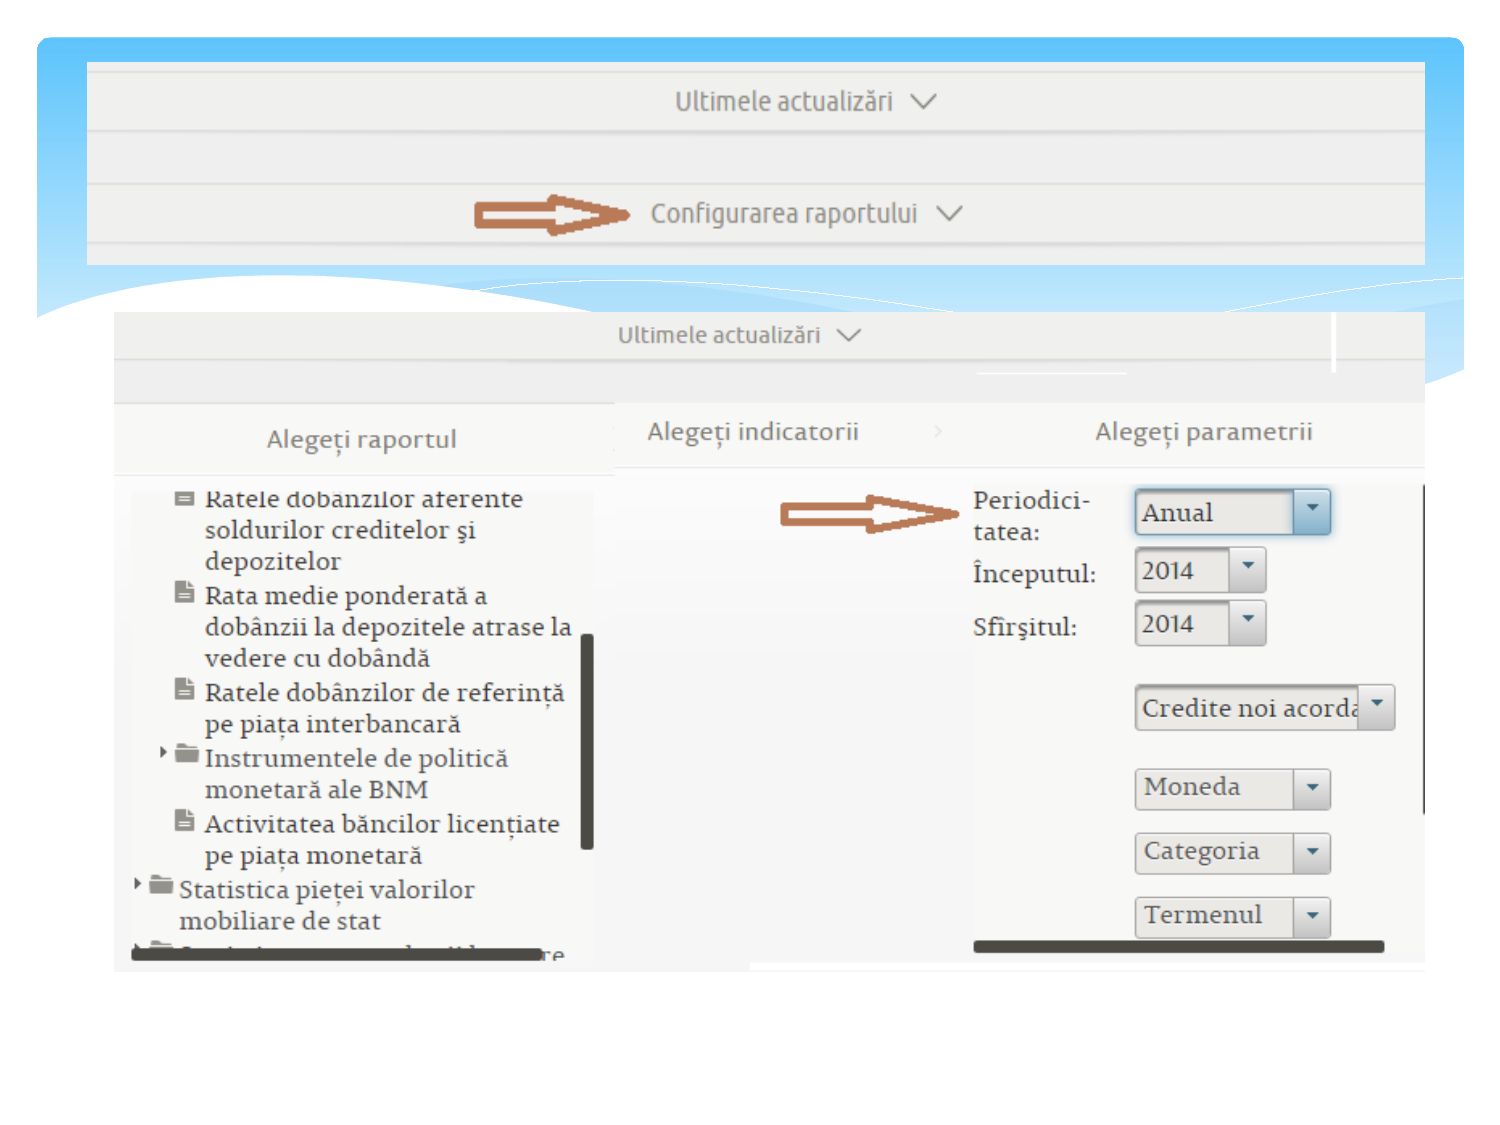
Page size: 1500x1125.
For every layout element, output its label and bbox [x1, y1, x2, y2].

picture [113, 312, 1426, 973]
picture [87, 62, 1426, 265]
